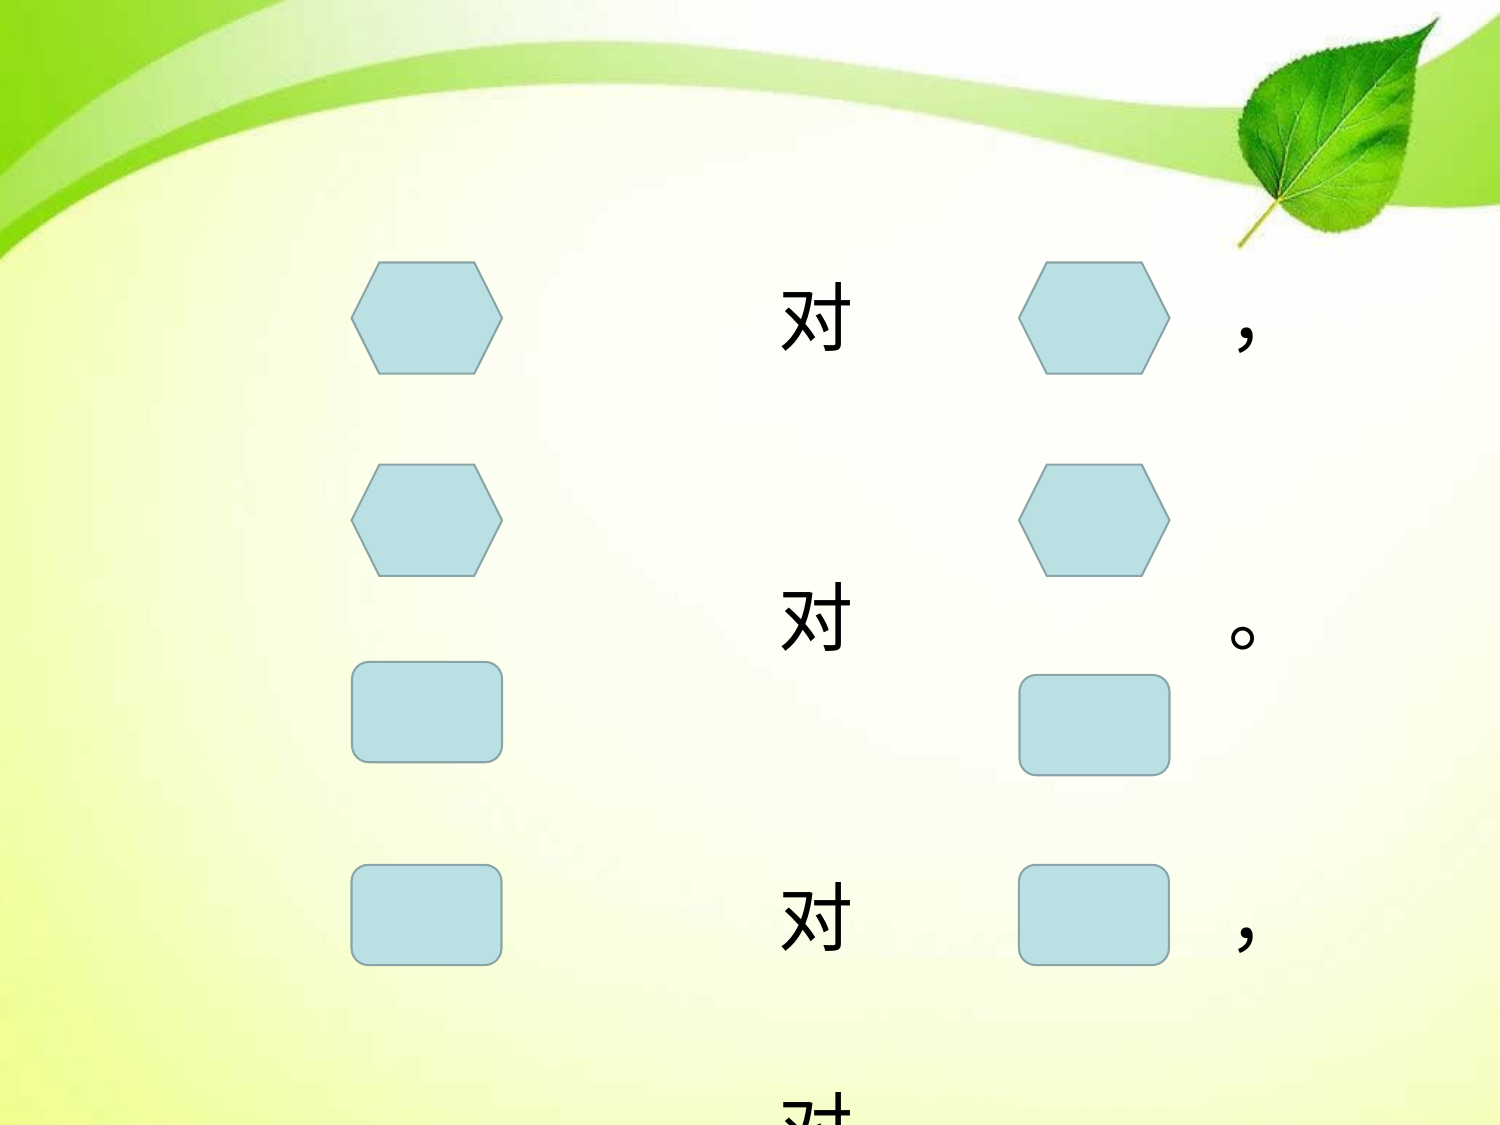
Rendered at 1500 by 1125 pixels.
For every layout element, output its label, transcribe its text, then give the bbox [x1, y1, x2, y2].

text_box [350, 261, 504, 375]
list 对 ， 对 。 对 ， 对 。 [763, 262, 1426, 1006]
text_box [1017, 863, 1170, 967]
text_box [1017, 463, 1171, 577]
text_box [1017, 261, 1171, 375]
text_box [350, 660, 504, 764]
text_box [350, 463, 504, 577]
text_box [350, 863, 503, 967]
text_box [1018, 673, 1171, 777]
picture [0, 0, 1500, 1125]
